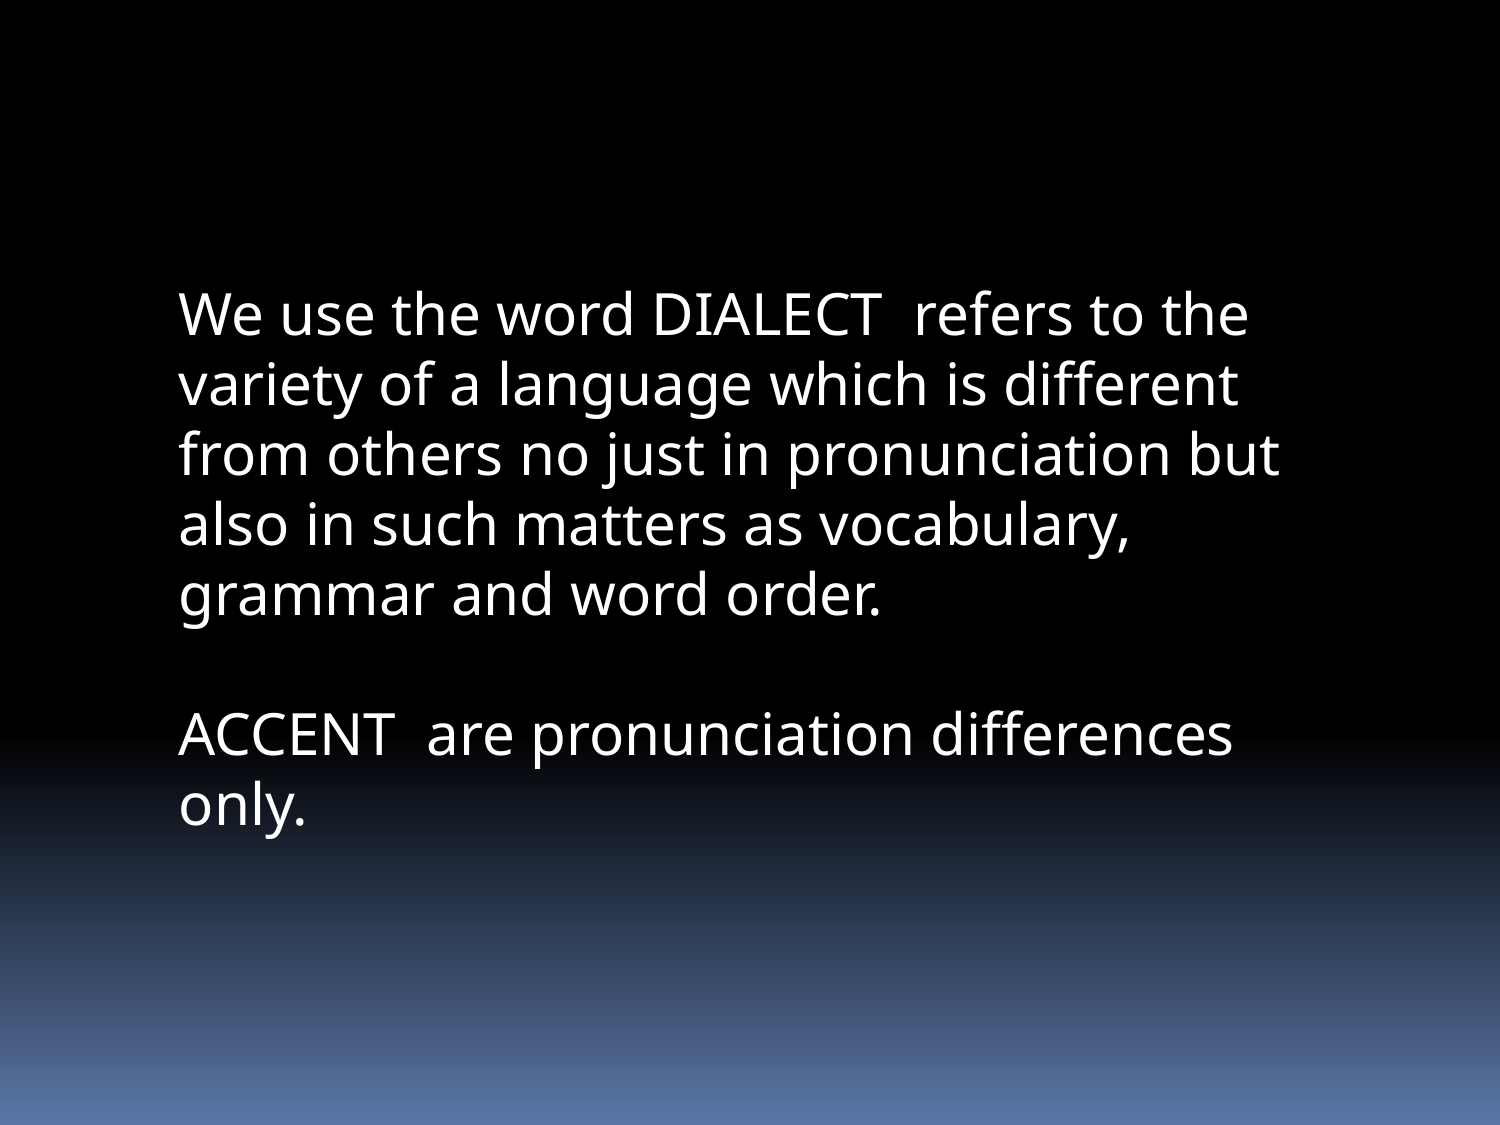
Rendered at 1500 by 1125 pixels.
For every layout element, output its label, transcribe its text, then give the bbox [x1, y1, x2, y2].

text_box We use the word DIALECT refers to the variety of a language which is different from others no just in pronunciation but also in such matters as vocabulary, grammar and word order. ACCENT are pronunciation differences only. [164, 269, 1301, 890]
